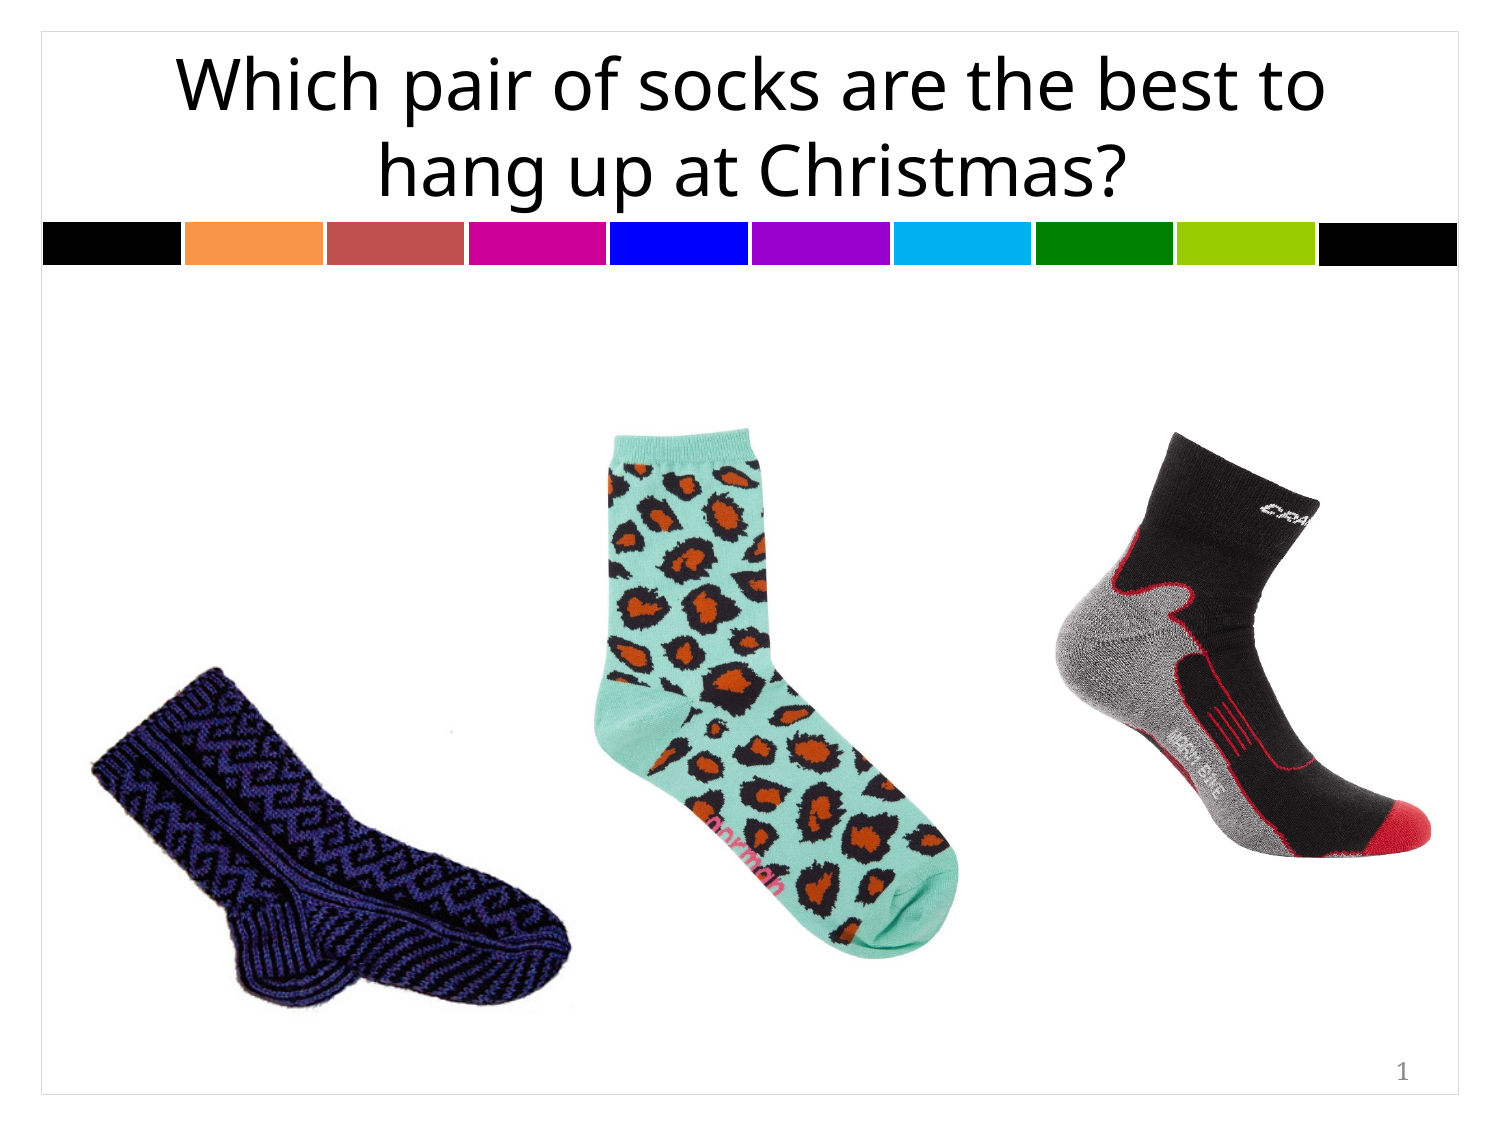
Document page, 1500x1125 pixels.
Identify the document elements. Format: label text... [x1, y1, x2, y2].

slide_number 1 [1074, 1042, 1425, 1103]
picture [76, 644, 585, 1019]
picture [1029, 432, 1456, 859]
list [511, 396, 1032, 986]
title Which pair of socks are the best to hang up at Christmas? [76, 30, 1427, 219]
